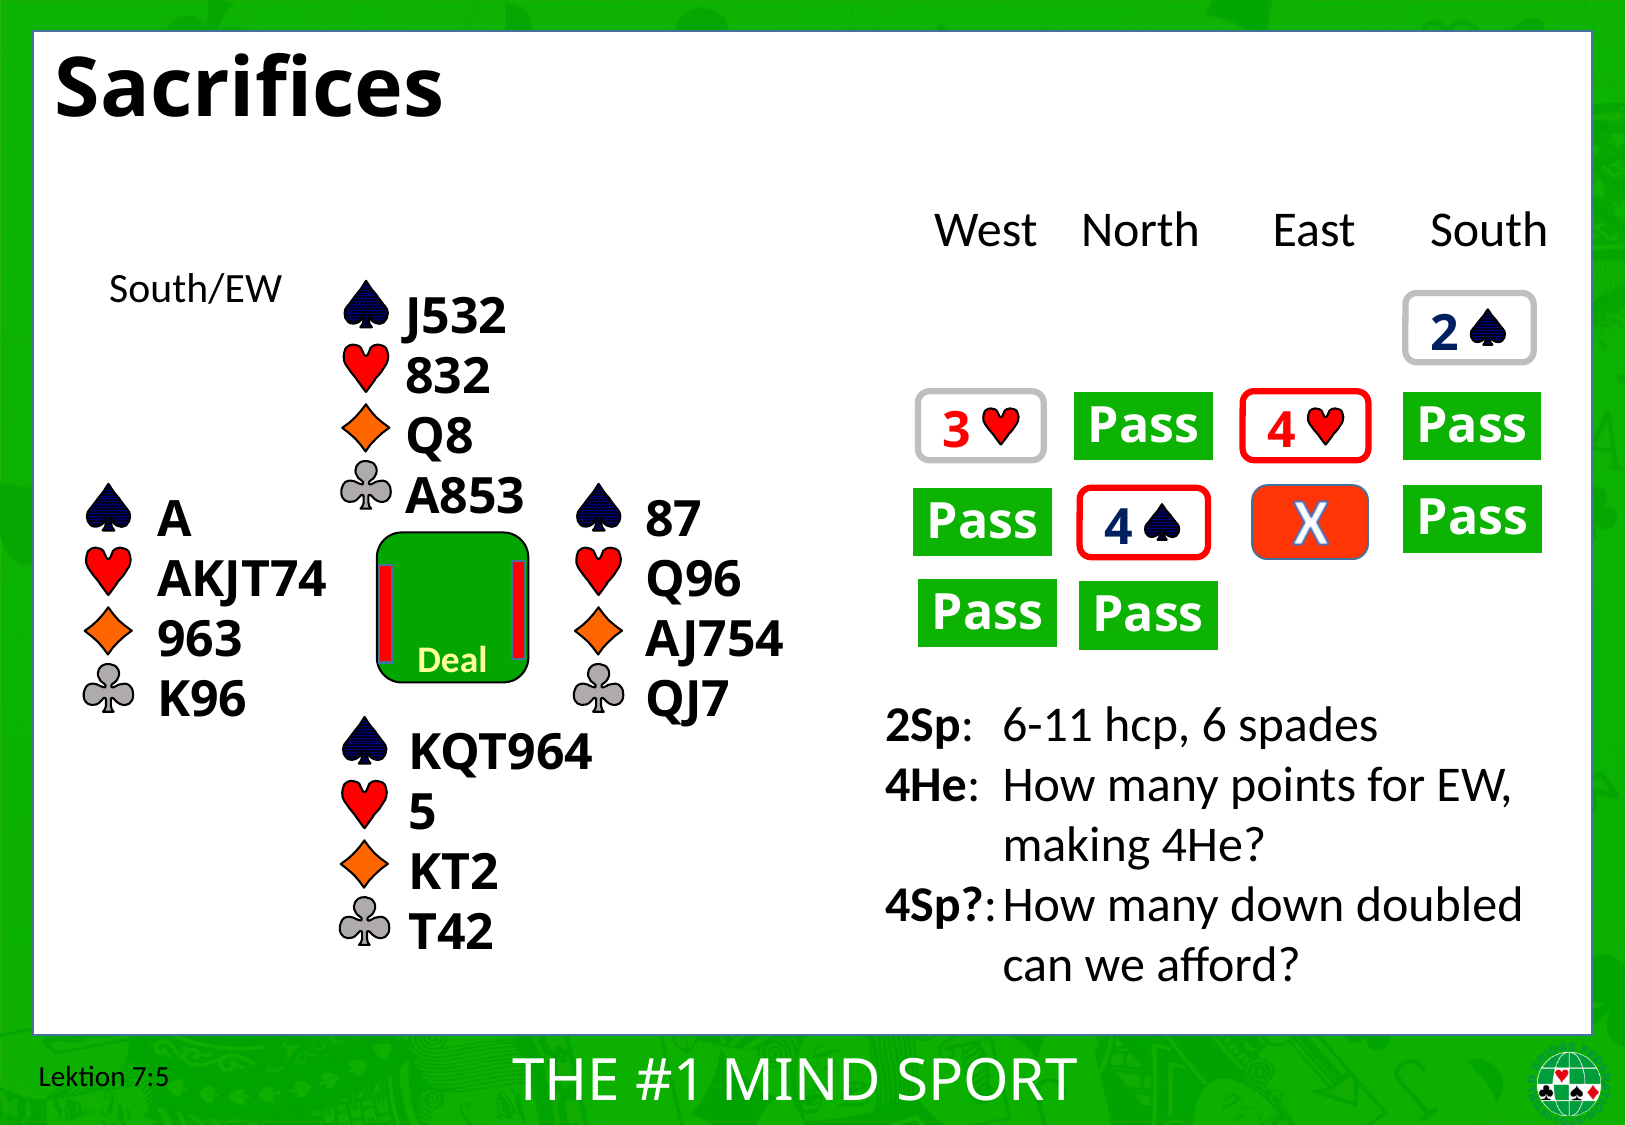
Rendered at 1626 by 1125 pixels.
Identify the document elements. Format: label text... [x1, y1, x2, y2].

picture [0, 0, 1626, 1125]
text_box Deal [375, 534, 530, 684]
text_box [378, 564, 393, 664]
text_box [1405, 292, 1534, 363]
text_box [573, 478, 812, 737]
text_box Pass [913, 488, 1052, 556]
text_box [1079, 487, 1208, 558]
text_box Pass [918, 579, 1057, 647]
text_box Pass [1079, 581, 1218, 650]
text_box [1242, 391, 1369, 461]
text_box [341, 275, 546, 534]
text_box Pass [1403, 392, 1541, 460]
title Sacrifices [39, 36, 923, 142]
text_box Pass [1403, 485, 1542, 553]
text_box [83, 478, 357, 737]
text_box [339, 711, 618, 970]
text_box South/EW [94, 253, 299, 318]
text_box 2Sp: 6-11 hcp, 6 spades 4He: How many points for EW, making 4He? 4Sp?: How many down doubled can we afford? [870, 684, 1562, 999]
text_box West North East South [919, 198, 1610, 314]
text_box Pass [1074, 392, 1213, 460]
text_box [511, 560, 526, 660]
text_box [917, 391, 1044, 461]
